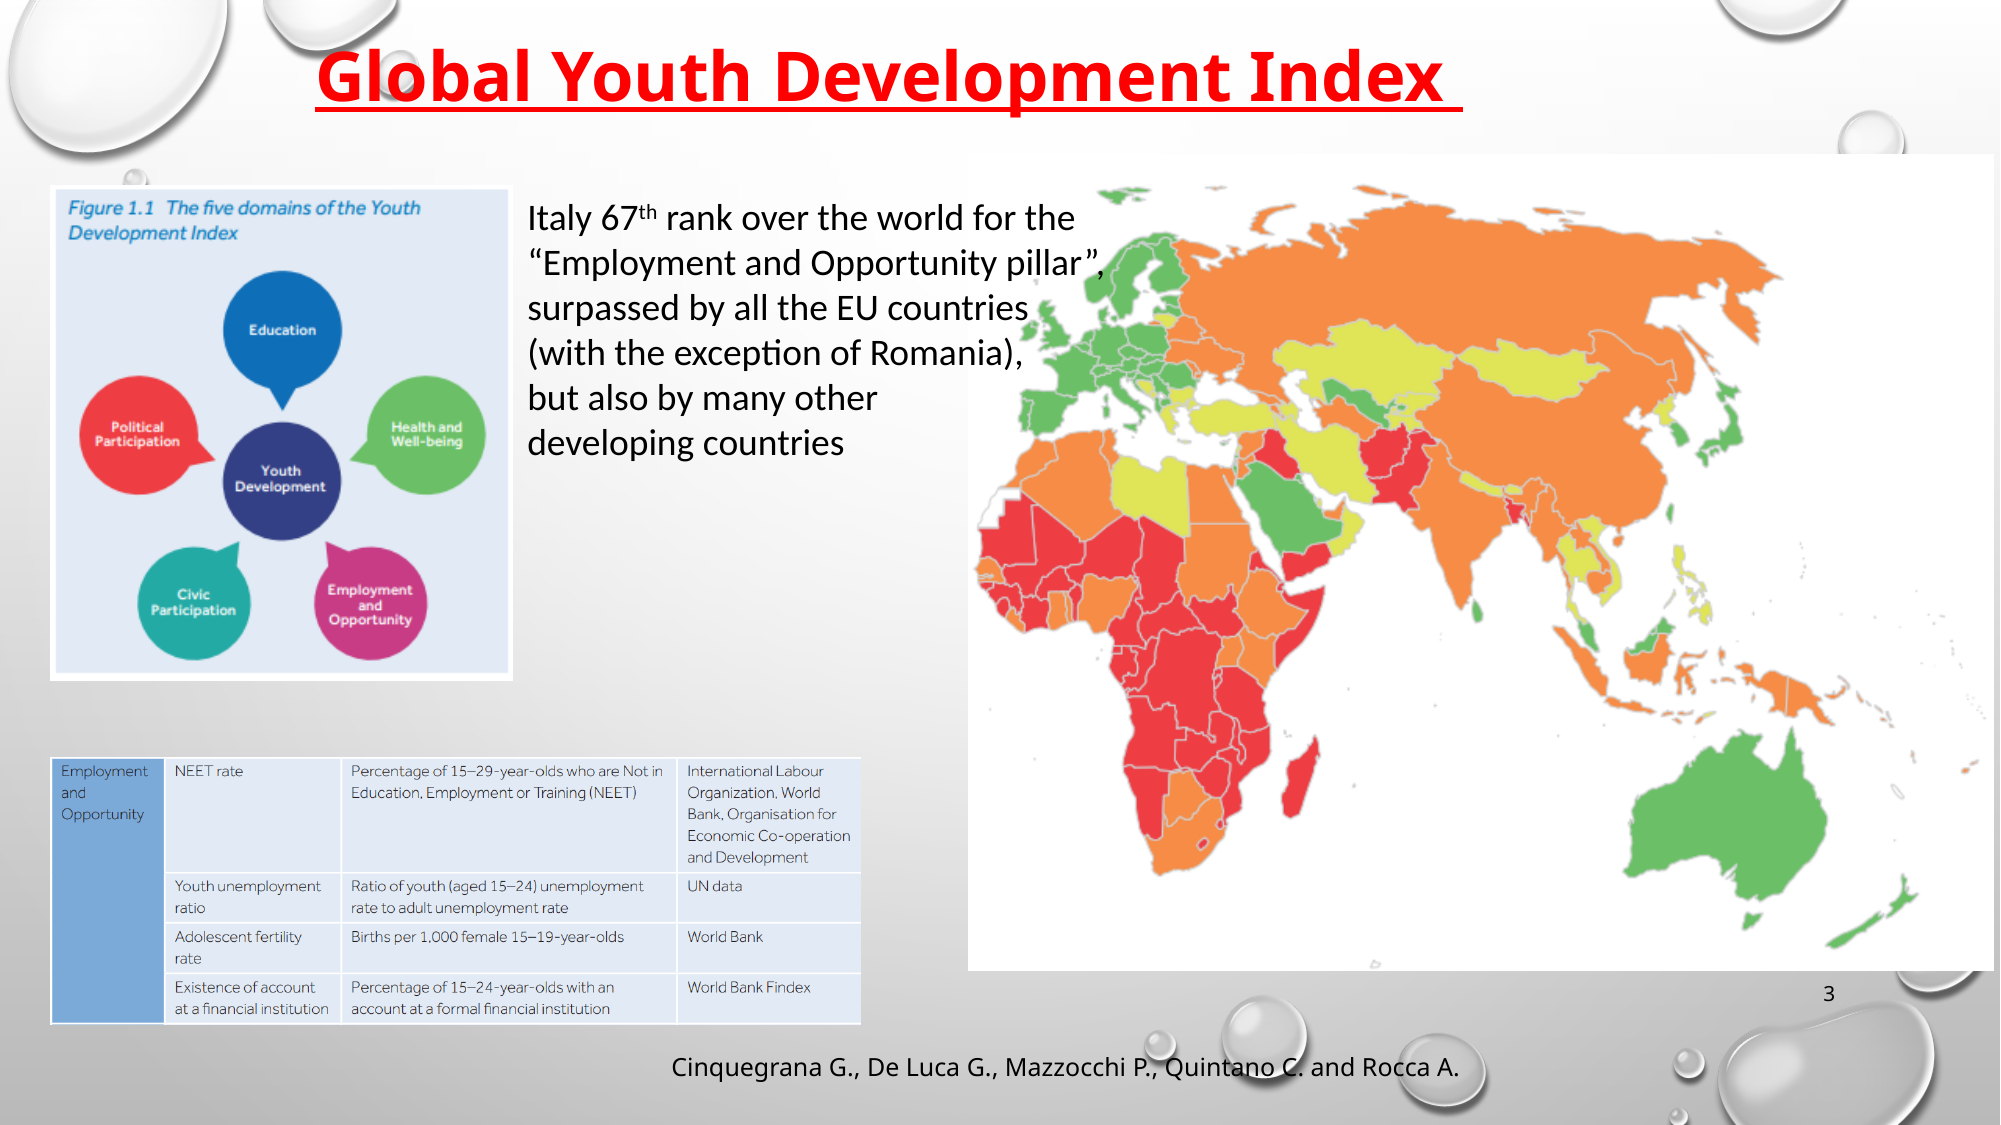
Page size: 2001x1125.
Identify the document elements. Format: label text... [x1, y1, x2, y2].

text_box Italy 67th rank over the world for the “Employment and Opportunity pillar”, surpassed by all the EU countries (with the exception of Romania), but also by many other developing countries [513, 185, 962, 471]
title Global Youth Development Index [300, 0, 1925, 124]
picture [0, 0, 2000, 1125]
text_box Cinquegrana G., De Luca G., Mazzocchi P., Quintano C. and Rocca A. [378, 1044, 1754, 1089]
slide_number 3 [1724, 981, 1851, 1025]
